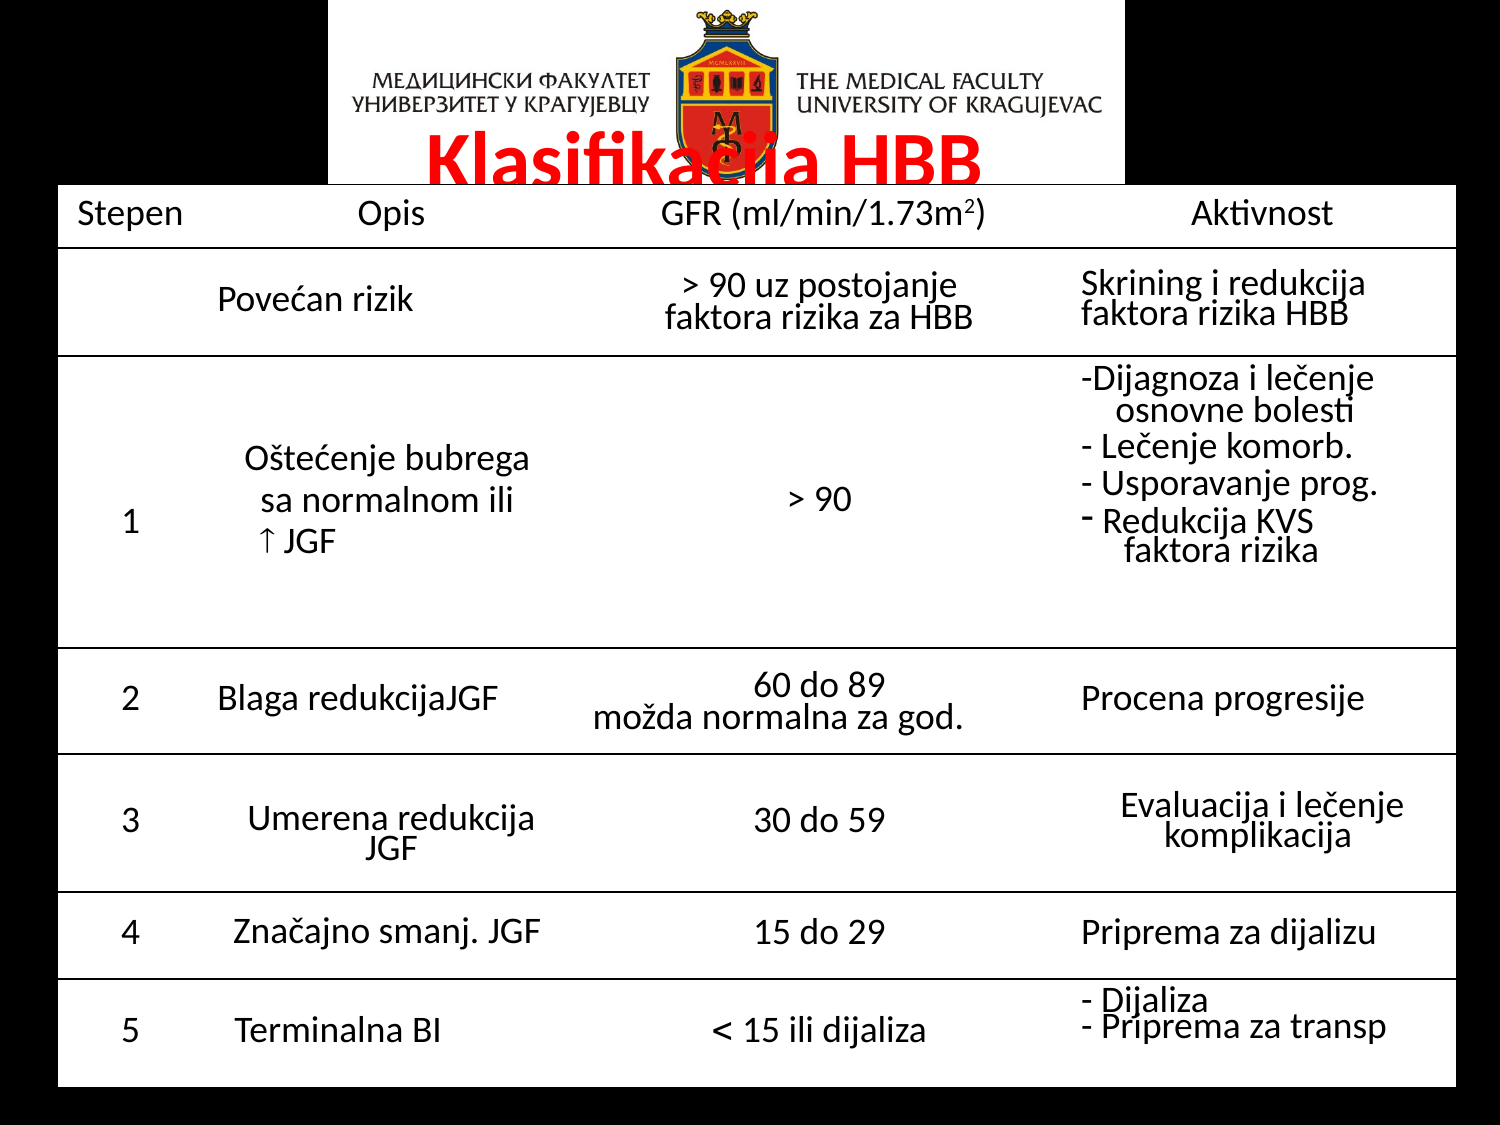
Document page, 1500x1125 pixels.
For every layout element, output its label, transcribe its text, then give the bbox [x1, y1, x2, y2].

table_cell Skrining i redukcija faktora rizika HBB [1068, 249, 1456, 355]
table_cell 3 [58, 755, 204, 891]
table_cell Priprema za dijalizu [1068, 893, 1456, 978]
table_header Aktivnost [1068, 185, 1456, 247]
table_cell -Dijagnoza i lečenje osnovne bolesti - Lečenje komorb. - Usporavanje prog. Redukcija KVS faktora rizika [1068, 357, 1456, 647]
table_cell Evaluacija i lečenje komplikacija [1068, 755, 1456, 891]
table_cell Terminalna BI [204, 980, 579, 1087]
table_cell 5 [58, 980, 204, 1087]
picture [328, 0, 1125, 62]
table_header Opis [204, 185, 579, 247]
text_box Klasifikacija HBB [41, 62, 1500, 304]
table_header GFR (ml/min/1.73m2) [579, 185, 1068, 247]
table_cell [58, 249, 204, 355]
table_header Stepen [58, 185, 204, 247]
table_cell Oštećenje bubrega sa normalnom ili  JGF [204, 357, 579, 647]
table_cell 2 [58, 649, 204, 753]
table_cell > 90 [579, 357, 1068, 647]
table_cell Značajno smanj. JGF [204, 893, 579, 978]
table_cell 1 [58, 357, 204, 647]
table_cell  15 ili dijaliza [579, 980, 1068, 1087]
table_cell Umerena redukcija JGF [204, 755, 579, 891]
table_cell Blaga redukcijaJGF [204, 649, 579, 753]
table_cell 4 [58, 893, 204, 978]
table_cell > 90 uz postojanje faktora rizika za HBB [579, 249, 1068, 355]
table_cell Procena progresije [1068, 649, 1456, 753]
table_cell 30 do 59 [579, 755, 1068, 891]
table_cell Povećan rizik [204, 249, 579, 355]
table_cell 15 do 29 [579, 893, 1068, 978]
table_cell 60 do 89 možda normalna za god. [579, 649, 1068, 753]
table_cell - Dijaliza - Priprema za transp [1068, 980, 1456, 1087]
